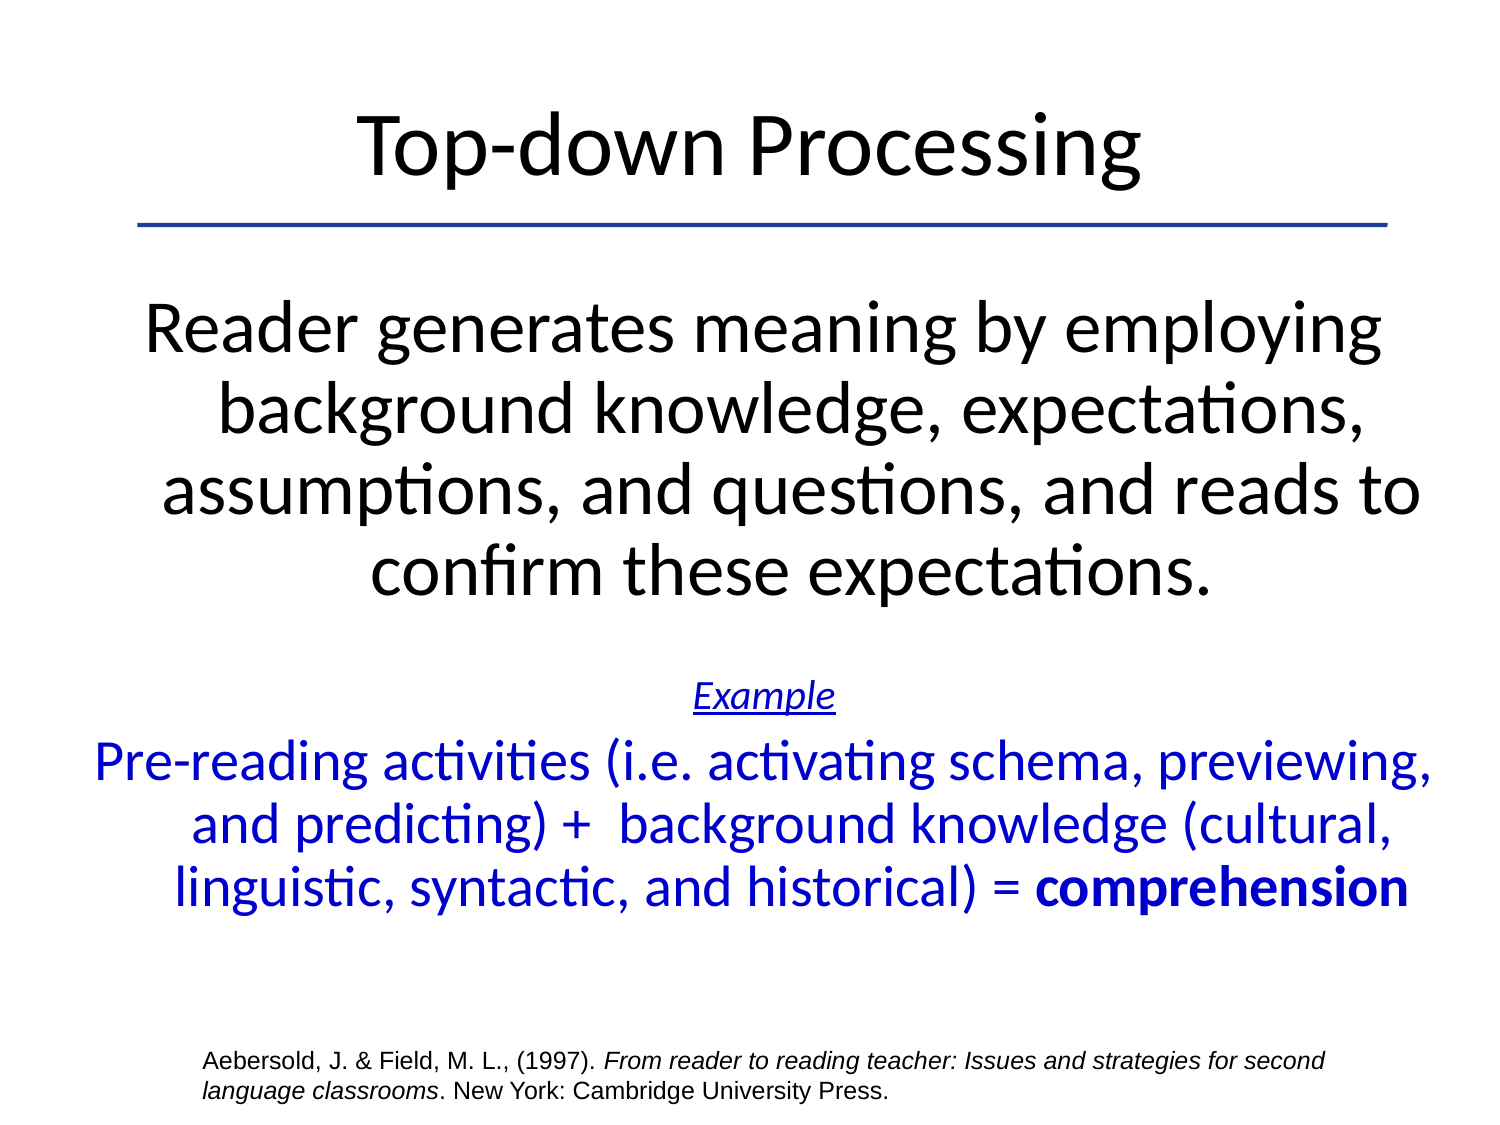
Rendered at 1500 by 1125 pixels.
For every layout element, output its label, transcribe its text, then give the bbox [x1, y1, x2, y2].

text_box Aebersold, J. & Field, M. L., (1997). From reader to reading teacher: Issues and strategies for second language classrooms. New York: Cambridge University Press. [187, 1037, 1450, 1113]
title Top-down Processing [75, 45, 1425, 233]
list Reader generates meaning by employing background knowledge, expectations, assumptions, and questions, and reads to confirm these expectations. Example Pre-reading activities (i.e. activating schema, previewing, and predicting) + background knowledge (cultural, linguistic, syntactic, and historical) = comprehension [74, 280, 1454, 1006]
